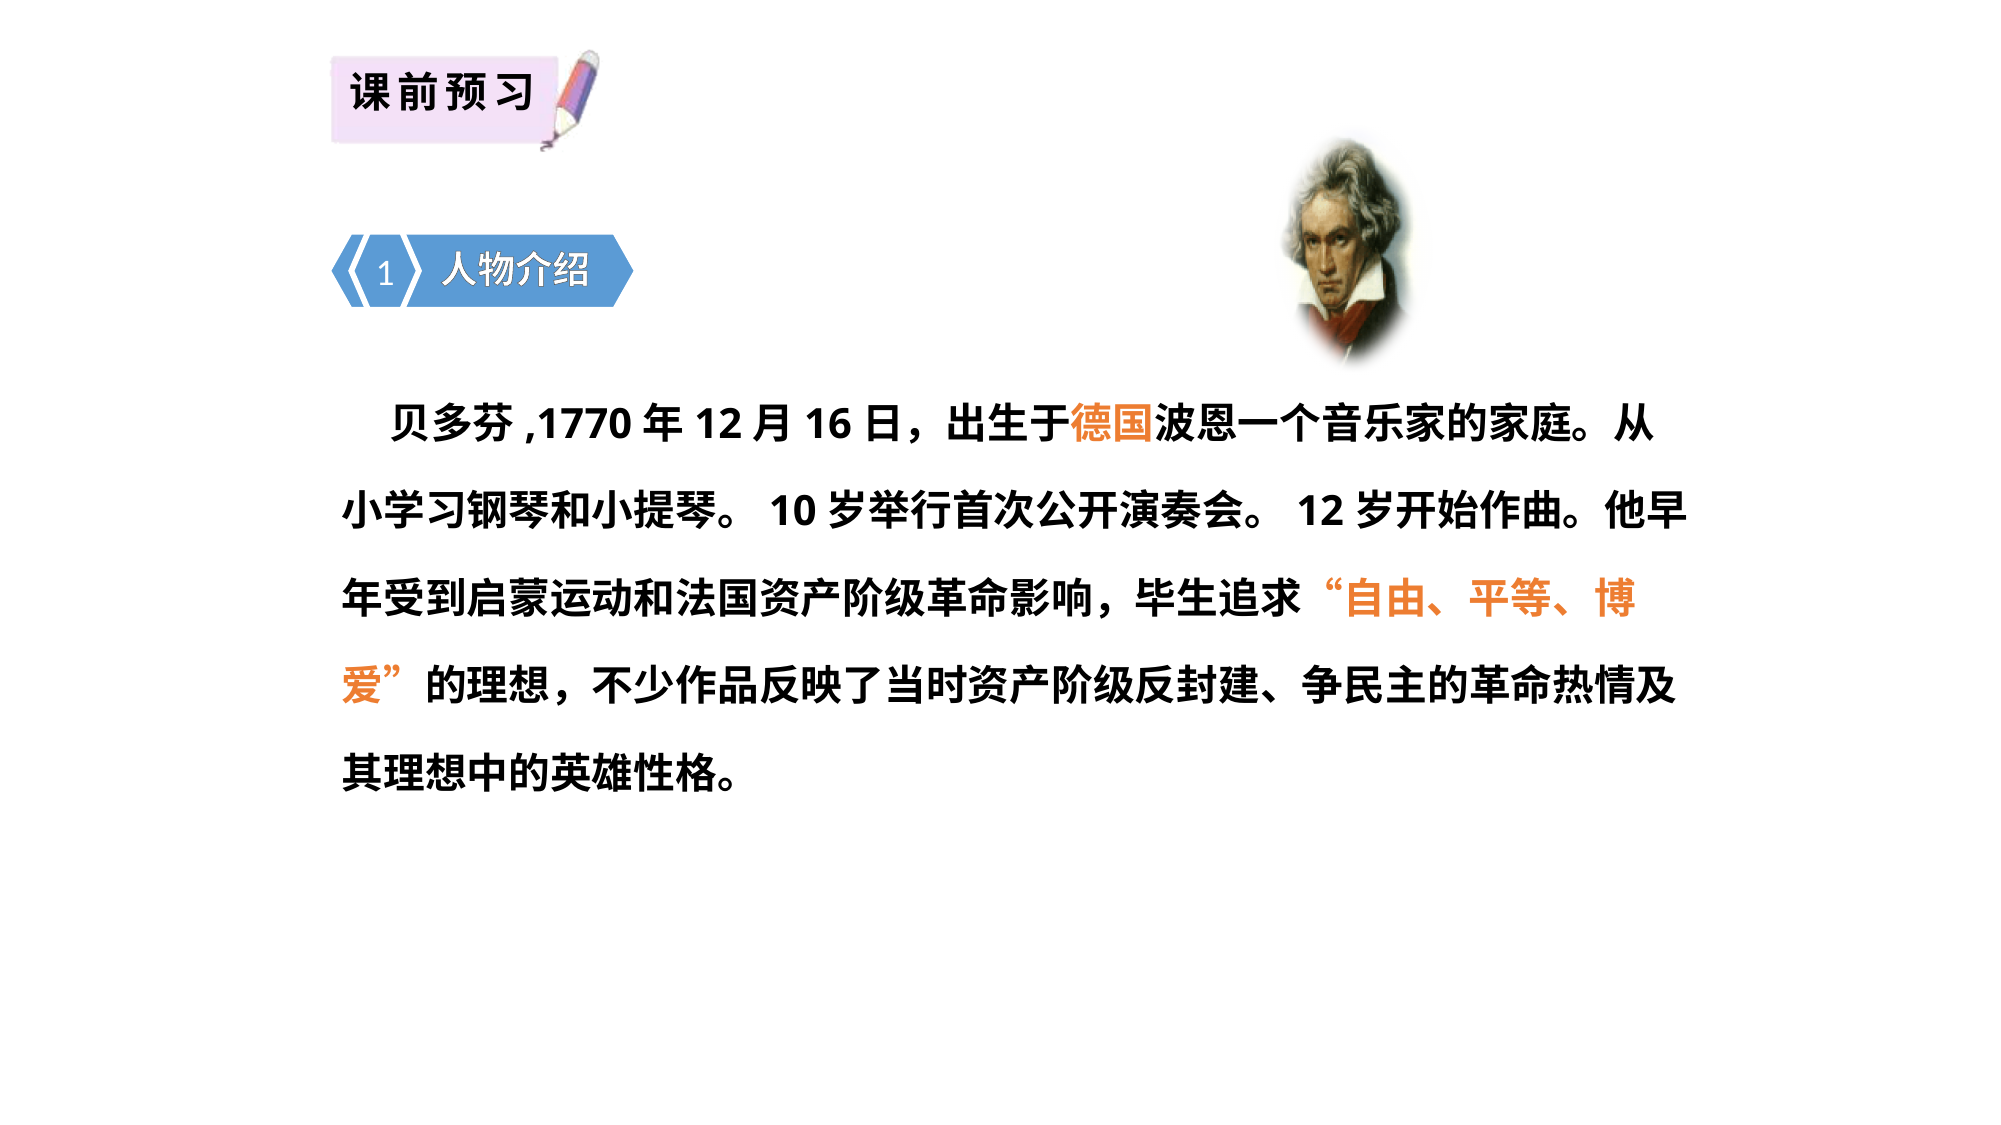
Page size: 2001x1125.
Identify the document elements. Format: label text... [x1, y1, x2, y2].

picture [1272, 119, 1434, 379]
text_box 1 [350, 230, 421, 311]
text_box 人物介绍 [326, 230, 367, 311]
picture [314, 26, 611, 168]
text_box 贝多芬,1770年12月16日，出生于德国波恩一个音乐家的家庭。从小学习钢琴和小提琴。10岁举行首次公开演奏会。12岁开始作曲。他早年受到启蒙运动和法国资产阶级革命影响，毕生追求“自由、平等、博爱”的理想，不少作品反映了当时资产阶级反封建、争民主的革命热情及其理想中的英雄性格。 [326, 351, 1709, 804]
text_box 人物介绍 [403, 230, 639, 311]
